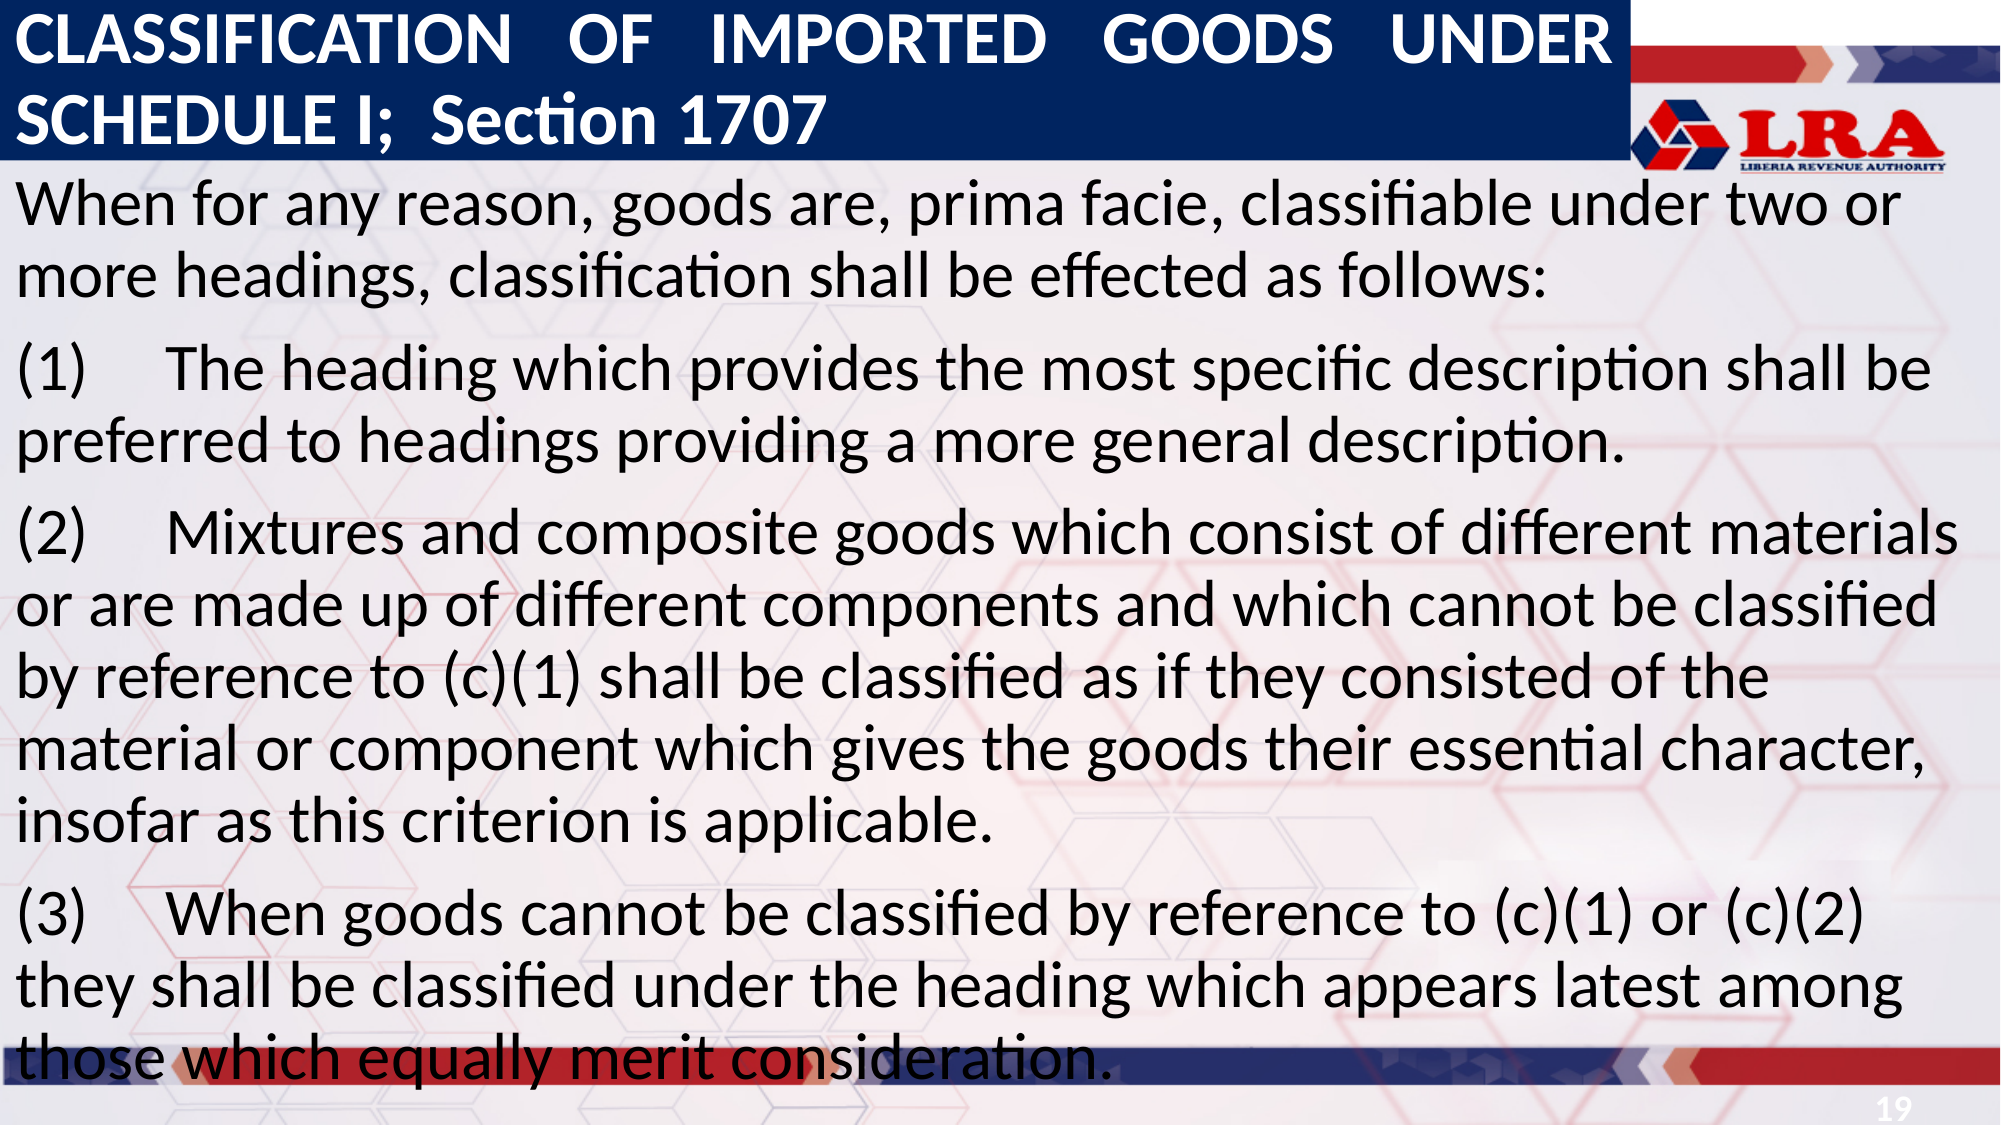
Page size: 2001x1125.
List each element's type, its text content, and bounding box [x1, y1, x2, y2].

text_box [35, 114, 2000, 963]
picture [0, 0, 2001, 1125]
slide_number 19 [1477, 1076, 1928, 1125]
text_box CLASSIFICATION OF IMPORTED GOODS UNDER SCHEDULE I; Section 1707 [0, 0, 1631, 160]
list When for any reason, goods are, prima facie, classifiable under two or more headings, classification shall be effected as follows: (1) The heading which provides the most specific description shall be preferred to headings providing a more general description. (2) Mixtures and composite goods which consist of different materials or are made up of different components and which cannot be classified by reference to (c)(1) shall be classified as if they consisted of the material or component which gives the goods their essential character, insofar as this criterion is applicable. (3) When goods cannot be classified by reference to (c)(1) or (c)(2) they shall be classified under the heading which appears latest among those which equally merit consideration. [0, 160, 1984, 876]
